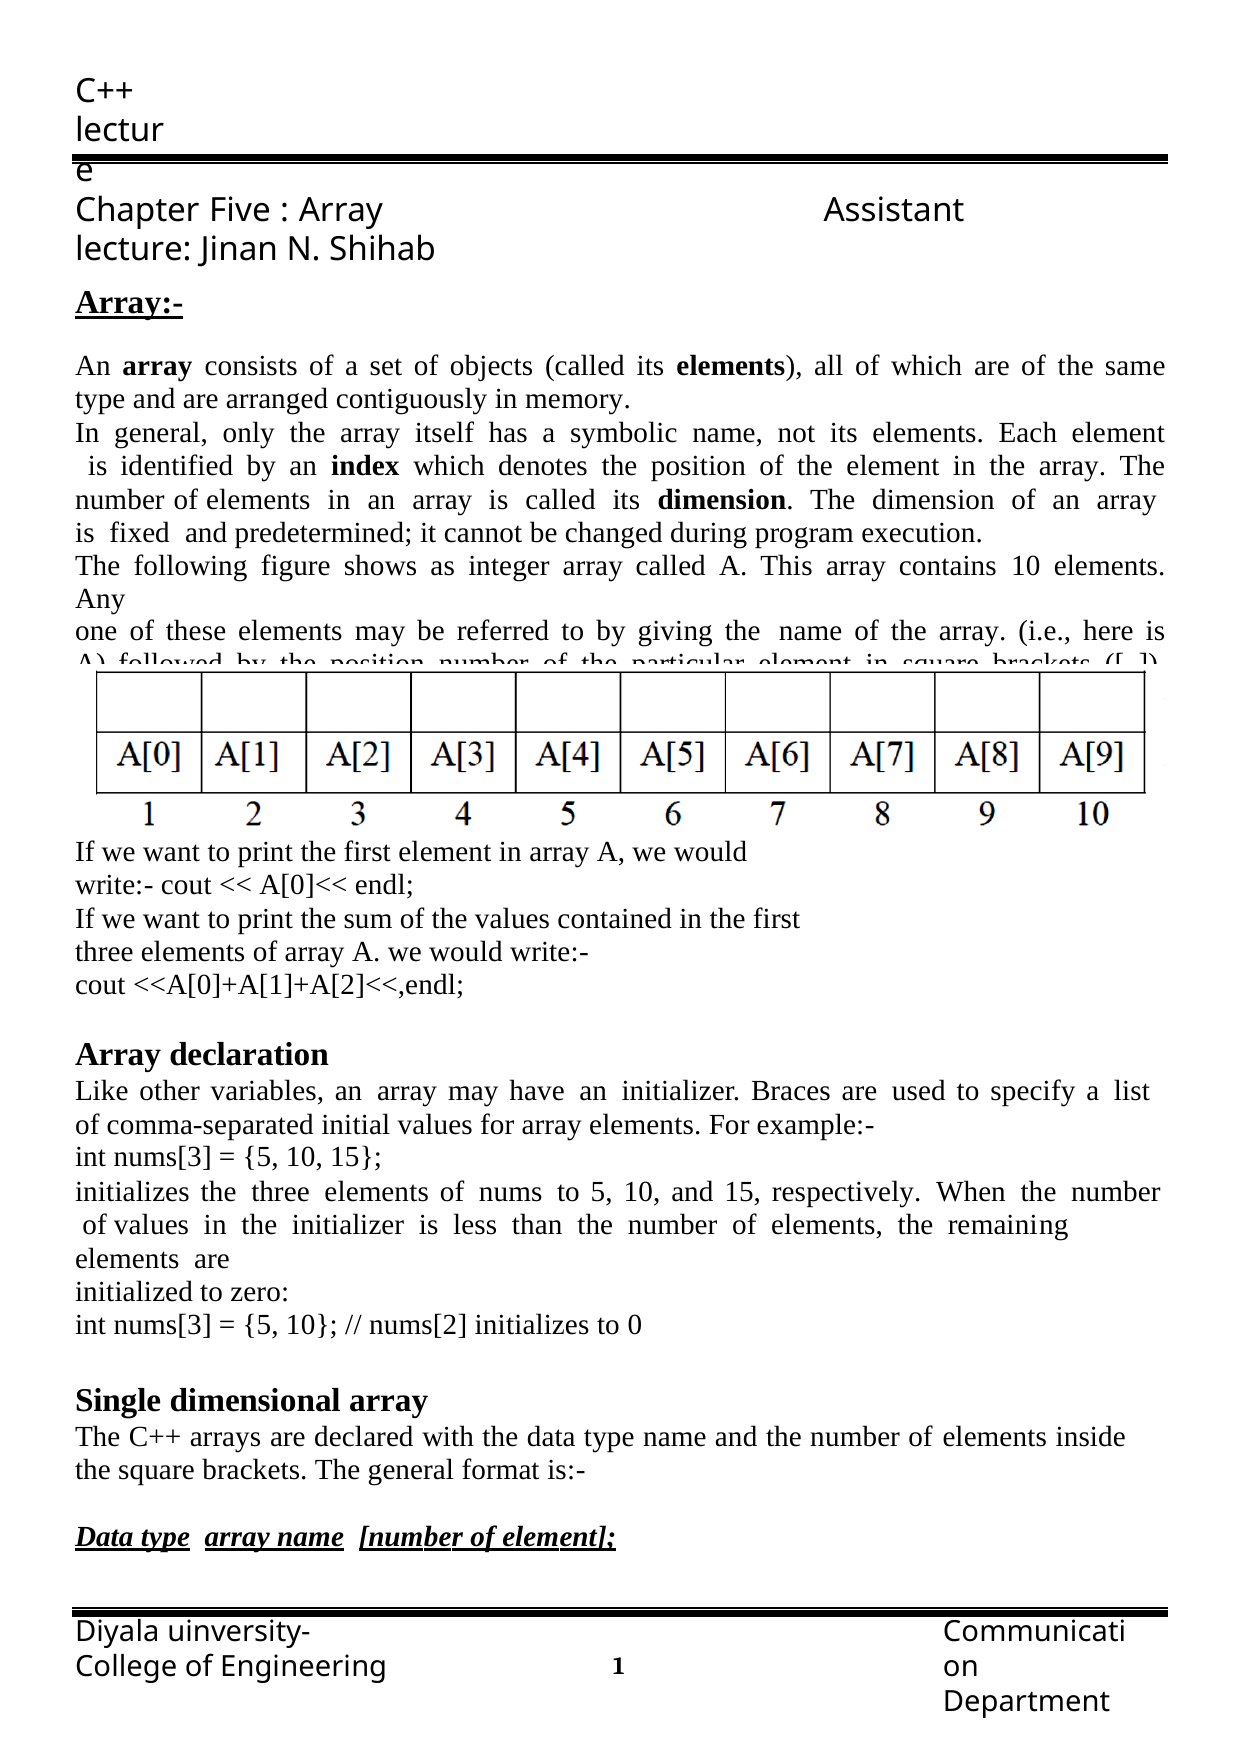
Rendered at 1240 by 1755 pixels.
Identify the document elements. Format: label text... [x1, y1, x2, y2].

text_box [75, 664, 1165, 834]
footer Communication Department [940, 1612, 1138, 1652]
text_box If we want to print the first element in array A, we would write:- cout << A[0]<< endl; If we want to print the sum of the values contained in the first three elements of array A. we would write:- cout <<A[0]+A[1]+A[2]<<,endl; Array declaration Like other variables, an array may have an initializer. Braces are used to specify a list of comma-separated initial values for array elements. For example:- int nums[3] = {5, 10, 15}; initializes the three elements of nums to 5, 10, and 15, respectively. When the number of values in the initializer is less than the number of elements, the remaining elements are initialized to zero: int nums[3] = {5, 10}; // nums[2] initializes to 0 Single dimensional array The C++ arrays are declared with the data type name and the number of elements inside the square brackets. The general format is:- Data type array name [number of element]; [72, 833, 1168, 1521]
text_box C++ lecture Chapter Five : Array Assistant lecture: Jinan N. Shihab Array:- An array consists of a set of objects (called its elements), all of which are of the same type and are arranged contiguously in memory. In general, only the array itself has a symbolic name, not its elements. Each element is identified by an index which denotes the position of the element in the array. The number of elements in an array is called its dimension. The dimension of an array is fixed and predetermined; it cannot be changed during program execution. The following figure shows as integer array called A. This array contains 10 elements. Any one of these elements may be referred to by giving the name of the array. (i.e., here is A) followed by the position number of the particular element in square brackets ([ ]). Normally the position number started with 0, so our array of 10 elements started with the first element A[0] and ended with A[9] because from 0 to 9 means 10 elements. In general, the ith element of array A is referred to as A[i-1] and the position number specifies the number of elements from the beginning of the array. It is more formally called a subscript. [72, 68, 1168, 666]
slide_number 1 [608, 1649, 633, 1683]
slide_number Diyala uinversity- College of Engineering [72, 1612, 390, 1652]
